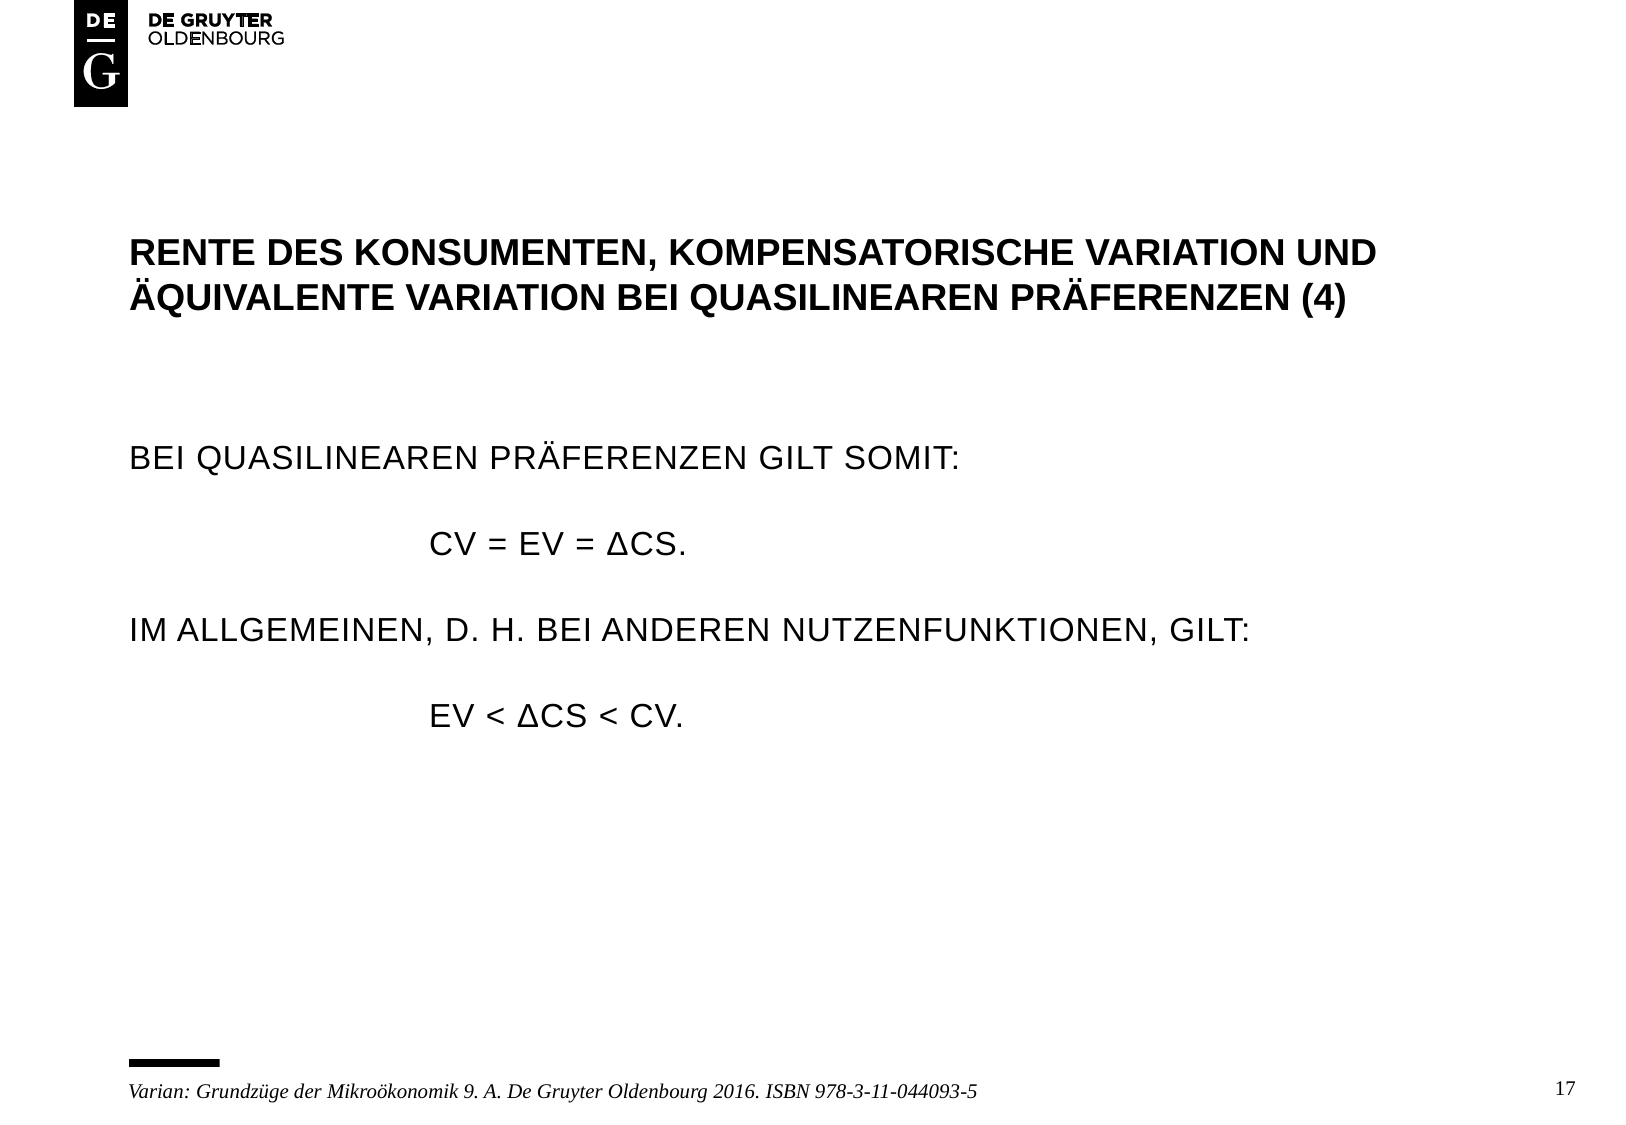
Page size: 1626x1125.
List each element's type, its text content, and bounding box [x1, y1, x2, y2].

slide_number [128, 1077, 1539, 1108]
list Bei quasilinearen präferenzen gilt somit: CV = EV = ΔCS. Im allgemeinen, d. h. bei anderen nutzenfunktionen, gilt: EV < ΔCS < CV. [129, 355, 1556, 1018]
title Rente des konsumenten, kompensatorische variation und ÄQUIVALENTE VARIATION bei quasilinearen präferenzen (4) [129, 228, 1556, 328]
slide_number 17 [1554, 1074, 1614, 1104]
